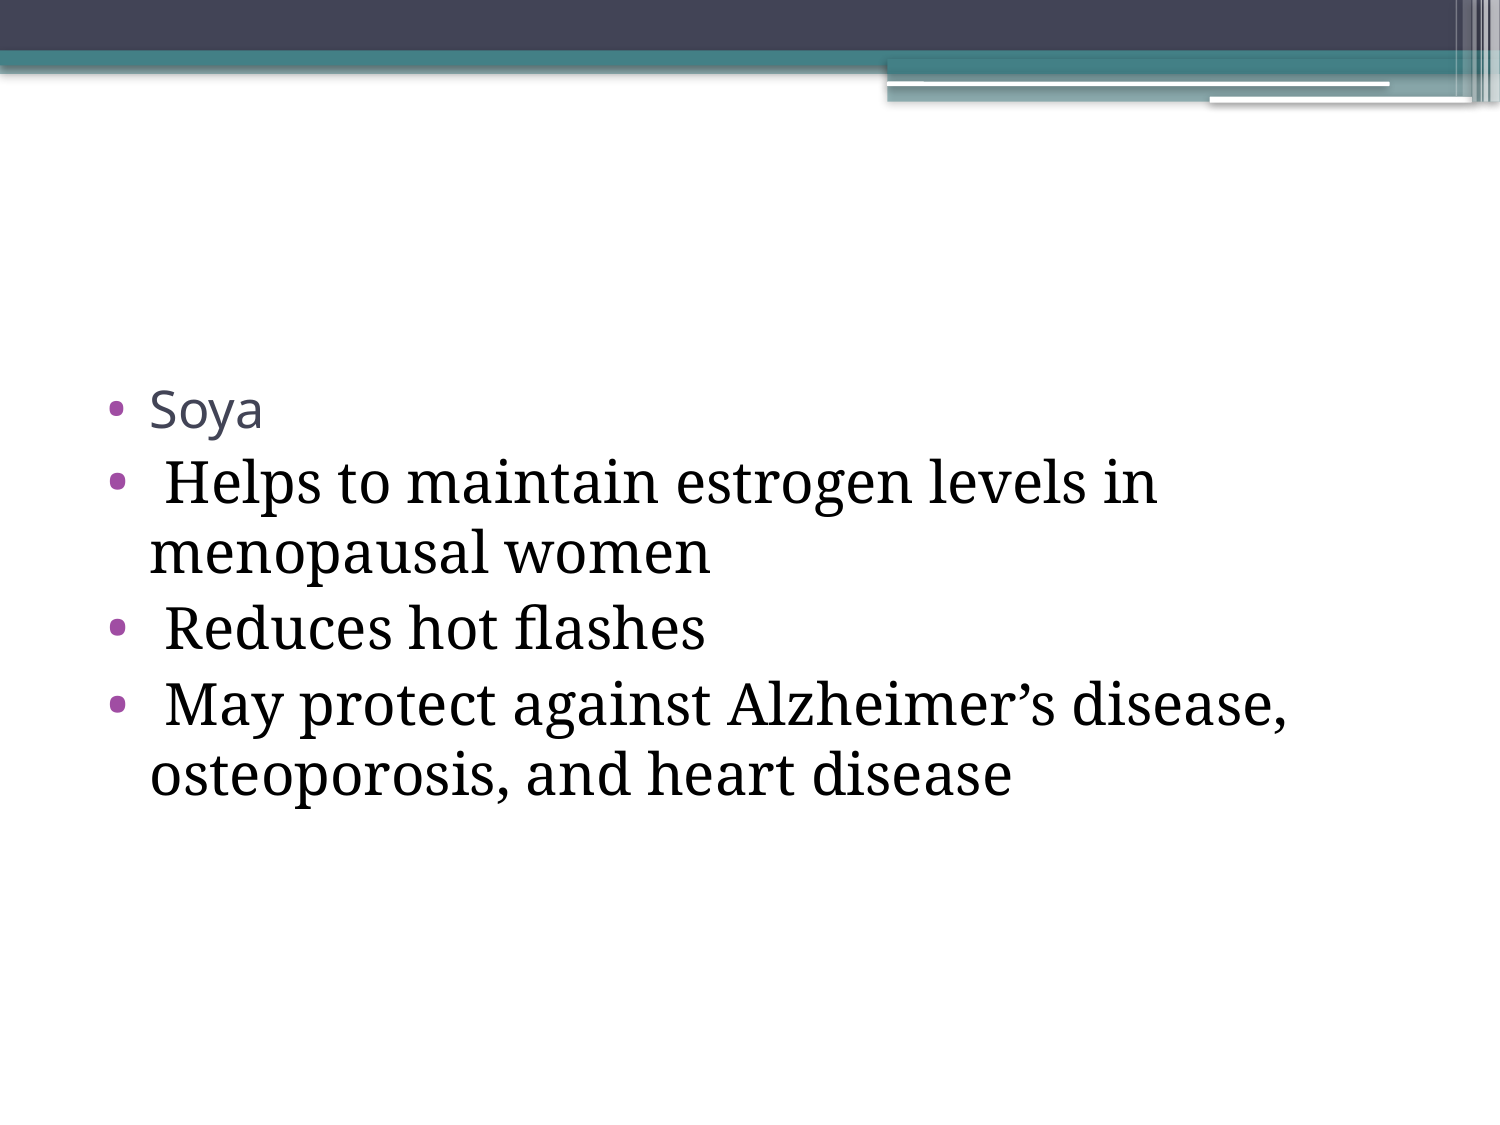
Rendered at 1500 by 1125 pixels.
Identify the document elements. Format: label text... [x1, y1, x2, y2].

list Soya  Helps to maintain estrogen levels in menopausal women  Reduces hot flashes  May protect against Alzheimer’s disease, osteoporosis, and heart disease [75, 368, 1425, 1079]
